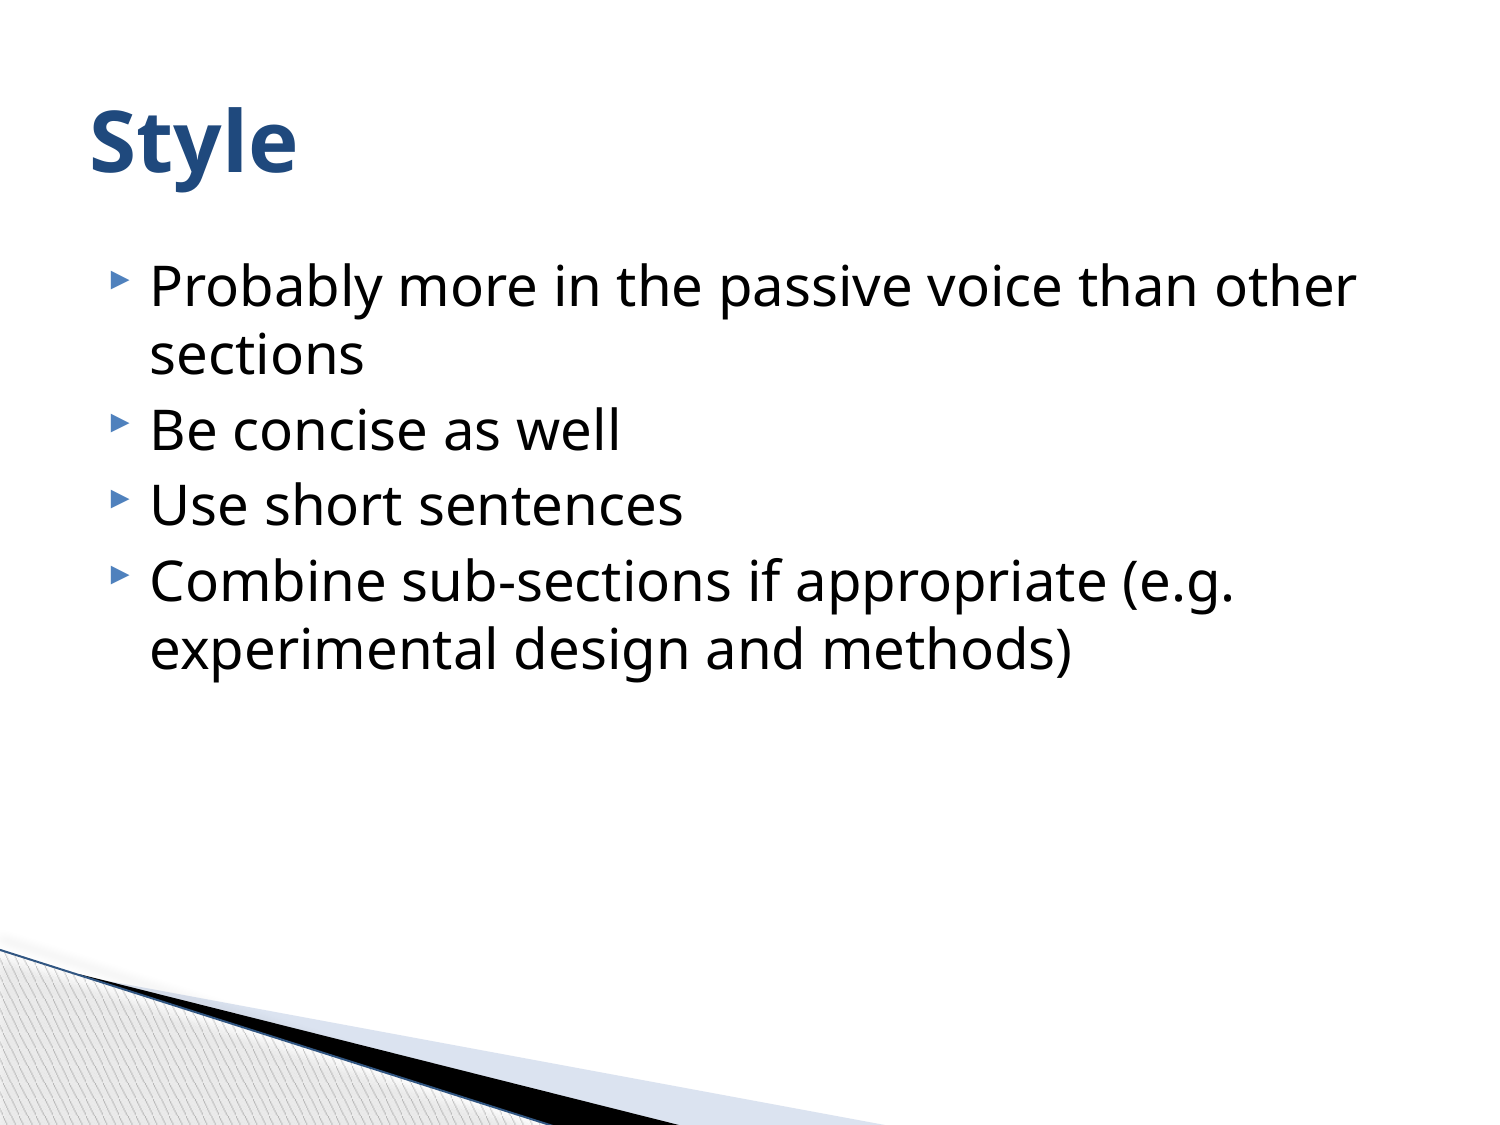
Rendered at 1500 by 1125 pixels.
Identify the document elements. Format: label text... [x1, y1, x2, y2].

list Probably more in the passive voice than other sections Be concise as well Use short sentences Combine sub-sections if appropriate (e.g. experimental design and methods) [75, 243, 1425, 986]
title Style [75, 45, 1425, 233]
